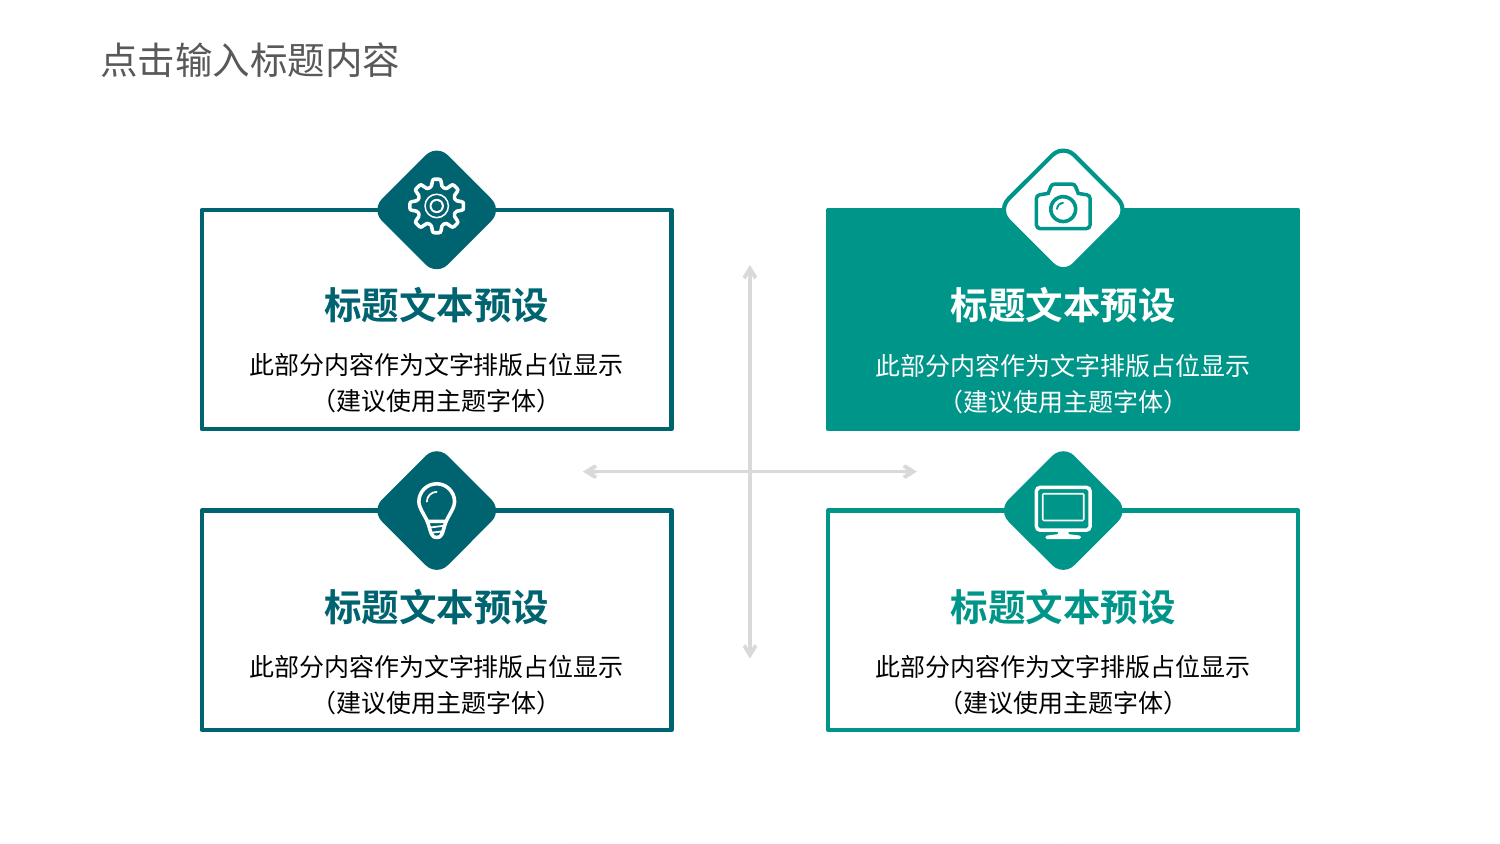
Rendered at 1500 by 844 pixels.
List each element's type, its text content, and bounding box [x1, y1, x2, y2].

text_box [827, 463, 1299, 731]
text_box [201, 163, 672, 430]
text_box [201, 463, 672, 731]
text_box 点击输入标题内容 [100, 28, 450, 91]
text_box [827, 163, 1299, 430]
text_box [582, 264, 918, 659]
